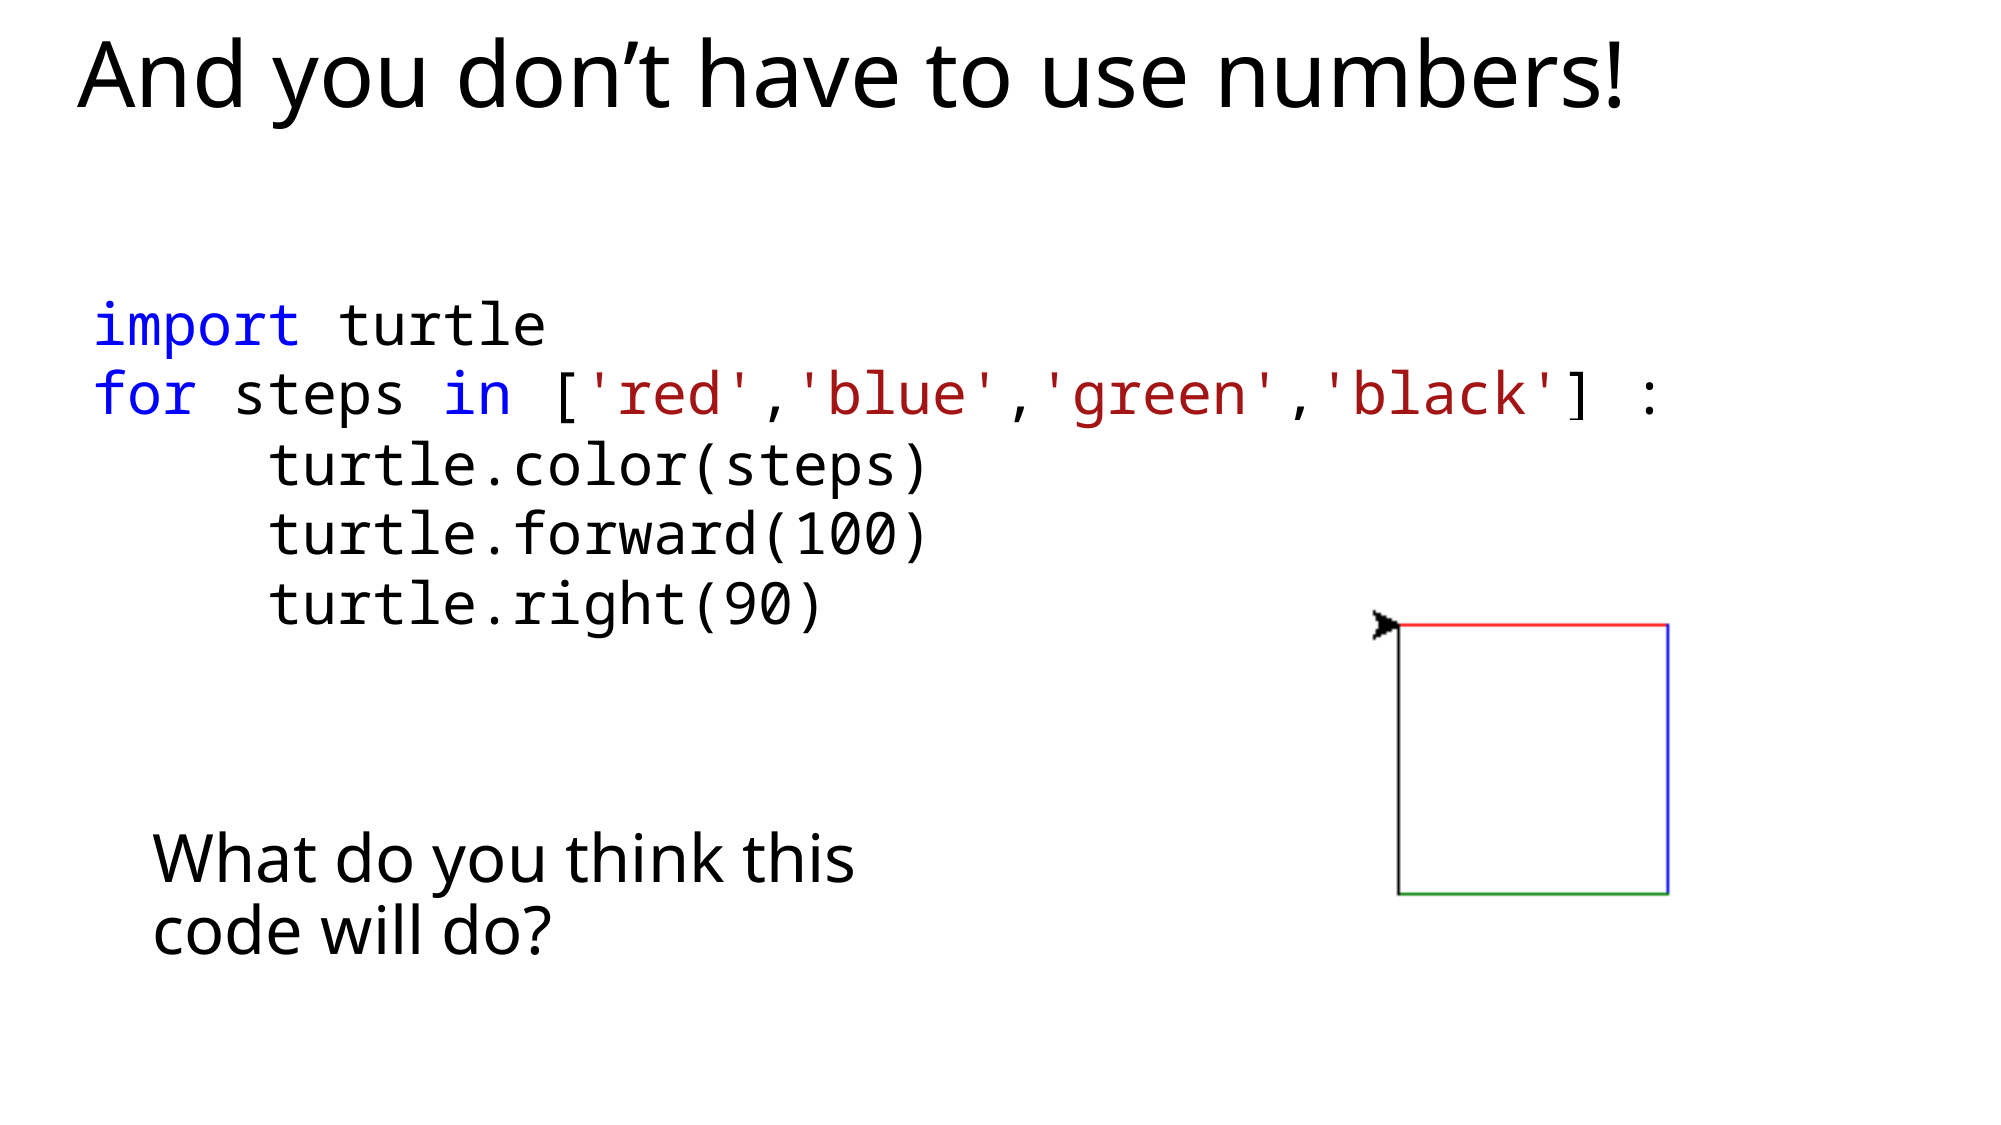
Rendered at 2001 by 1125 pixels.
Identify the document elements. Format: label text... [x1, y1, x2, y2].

picture [1188, 420, 1899, 1125]
text_box import turtle for steps in ['red','blue','green','black'] : turtle.color(steps) turtle.forward(100) turtle.right(90) [77, 279, 1683, 644]
title And you don’t have to use numbers! [62, 29, 1953, 205]
text_box What do you think this code will do? [137, 668, 959, 1125]
